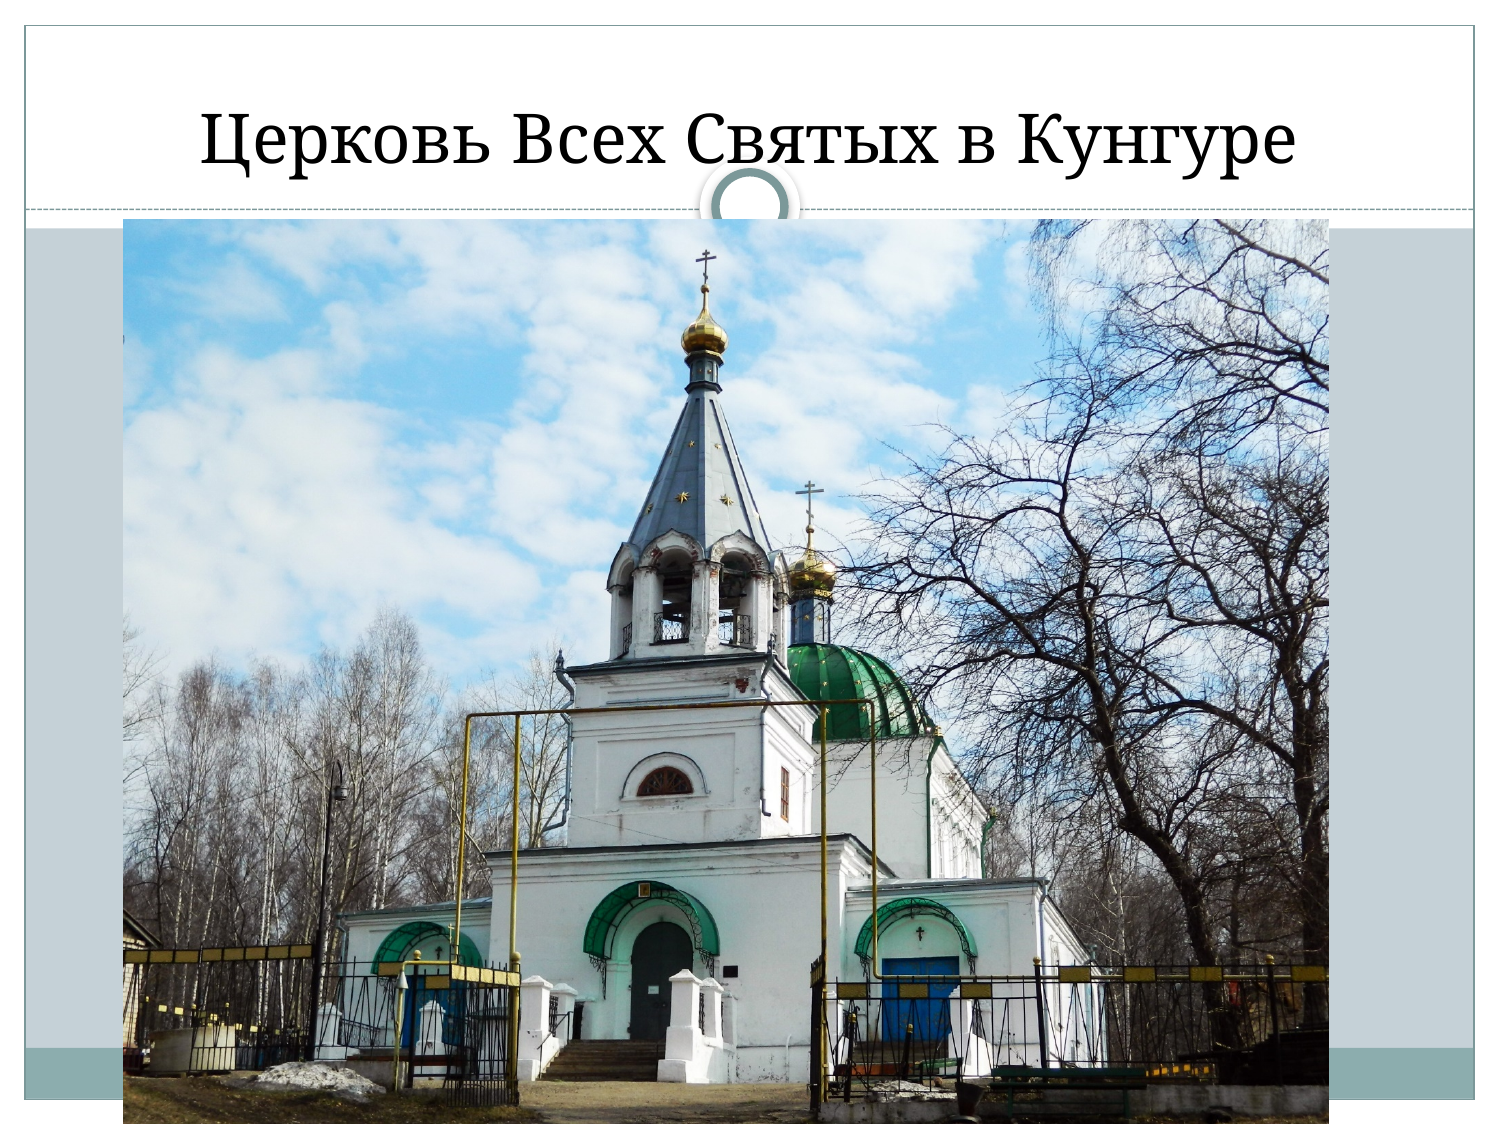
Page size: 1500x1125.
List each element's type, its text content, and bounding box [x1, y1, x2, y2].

picture [123, 219, 1329, 1124]
title Церковь Всех Святых в Кунгуре [49, 60, 1450, 185]
